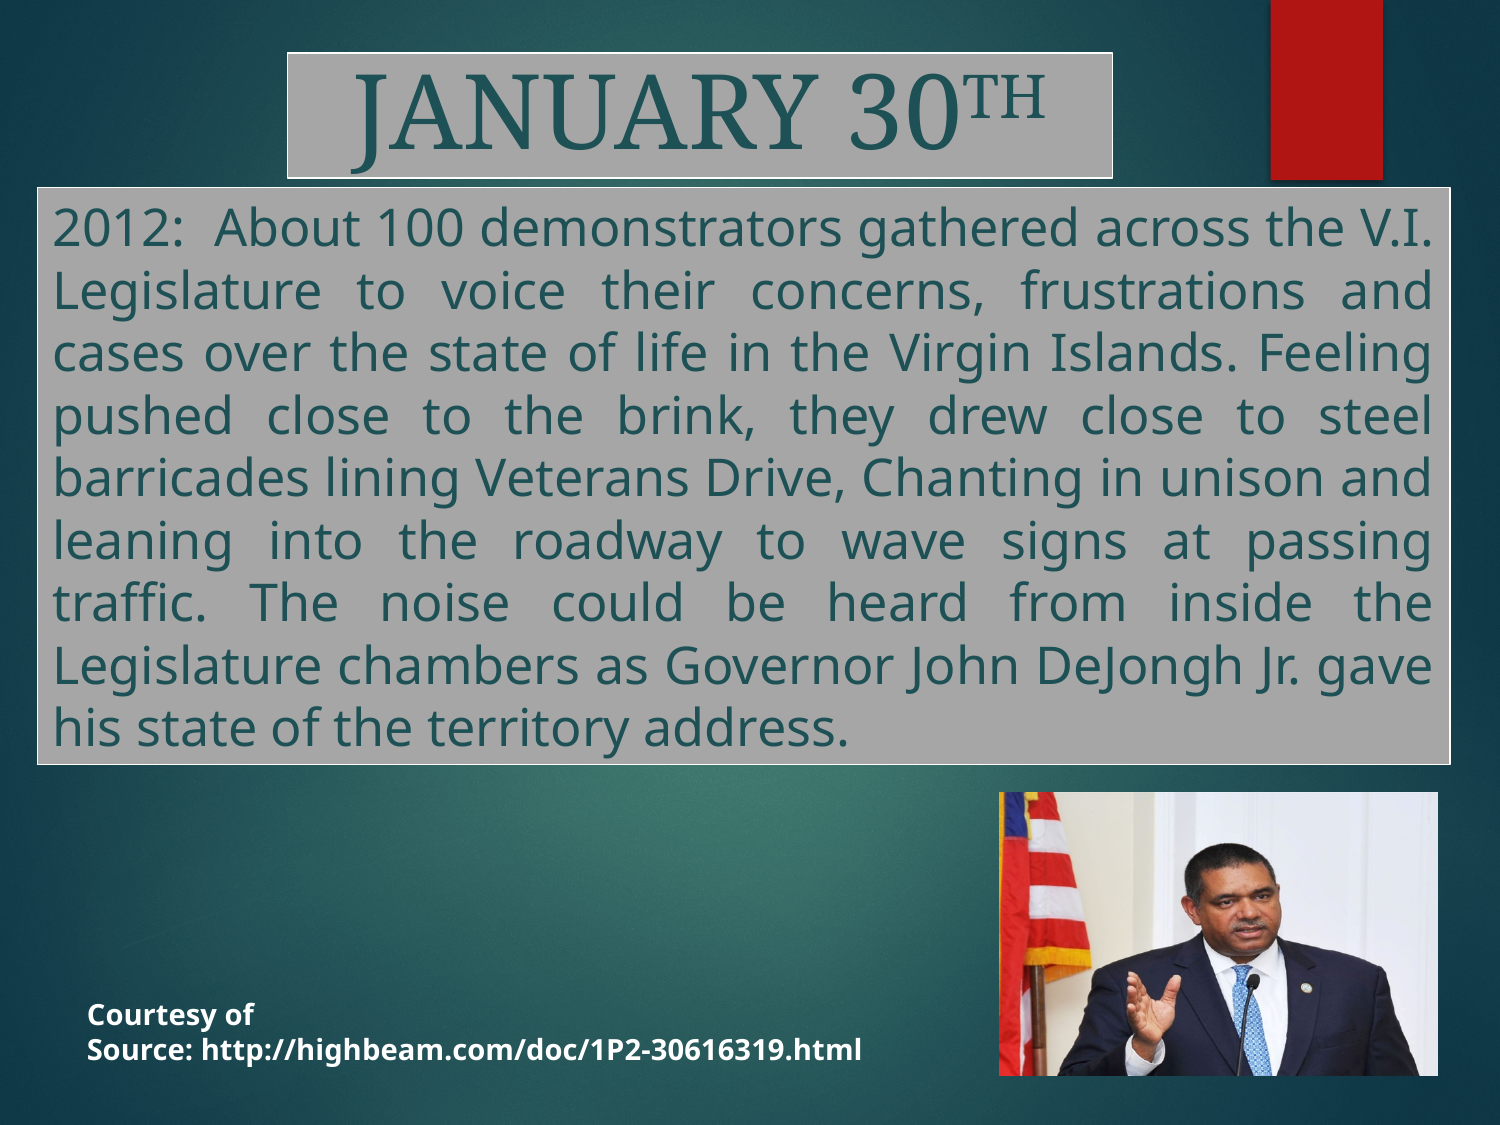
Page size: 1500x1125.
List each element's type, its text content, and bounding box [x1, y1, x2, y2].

title JANUARY 30TH [287, 52, 1113, 179]
picture [999, 791, 1438, 1077]
text_box 2012: About 100 demonstrators gathered across the V.I. Legislature to voice their concerns, frustrations and cases over the state of life in the Virgin Islands. Feeling pushed close to the brink, they drew close to steel barricades lining Veterans Drive, Chanting in unison and leaning into the roadway to wave signs at passing traffic. The noise could be heard from inside the Legislature chambers as Governor John DeJongh Jr. gave his state of the territory address. [37, 187, 1451, 765]
text_box Courtesy of Source: http://highbeam.com/doc/1P2-30616319.html [72, 989, 993, 1074]
